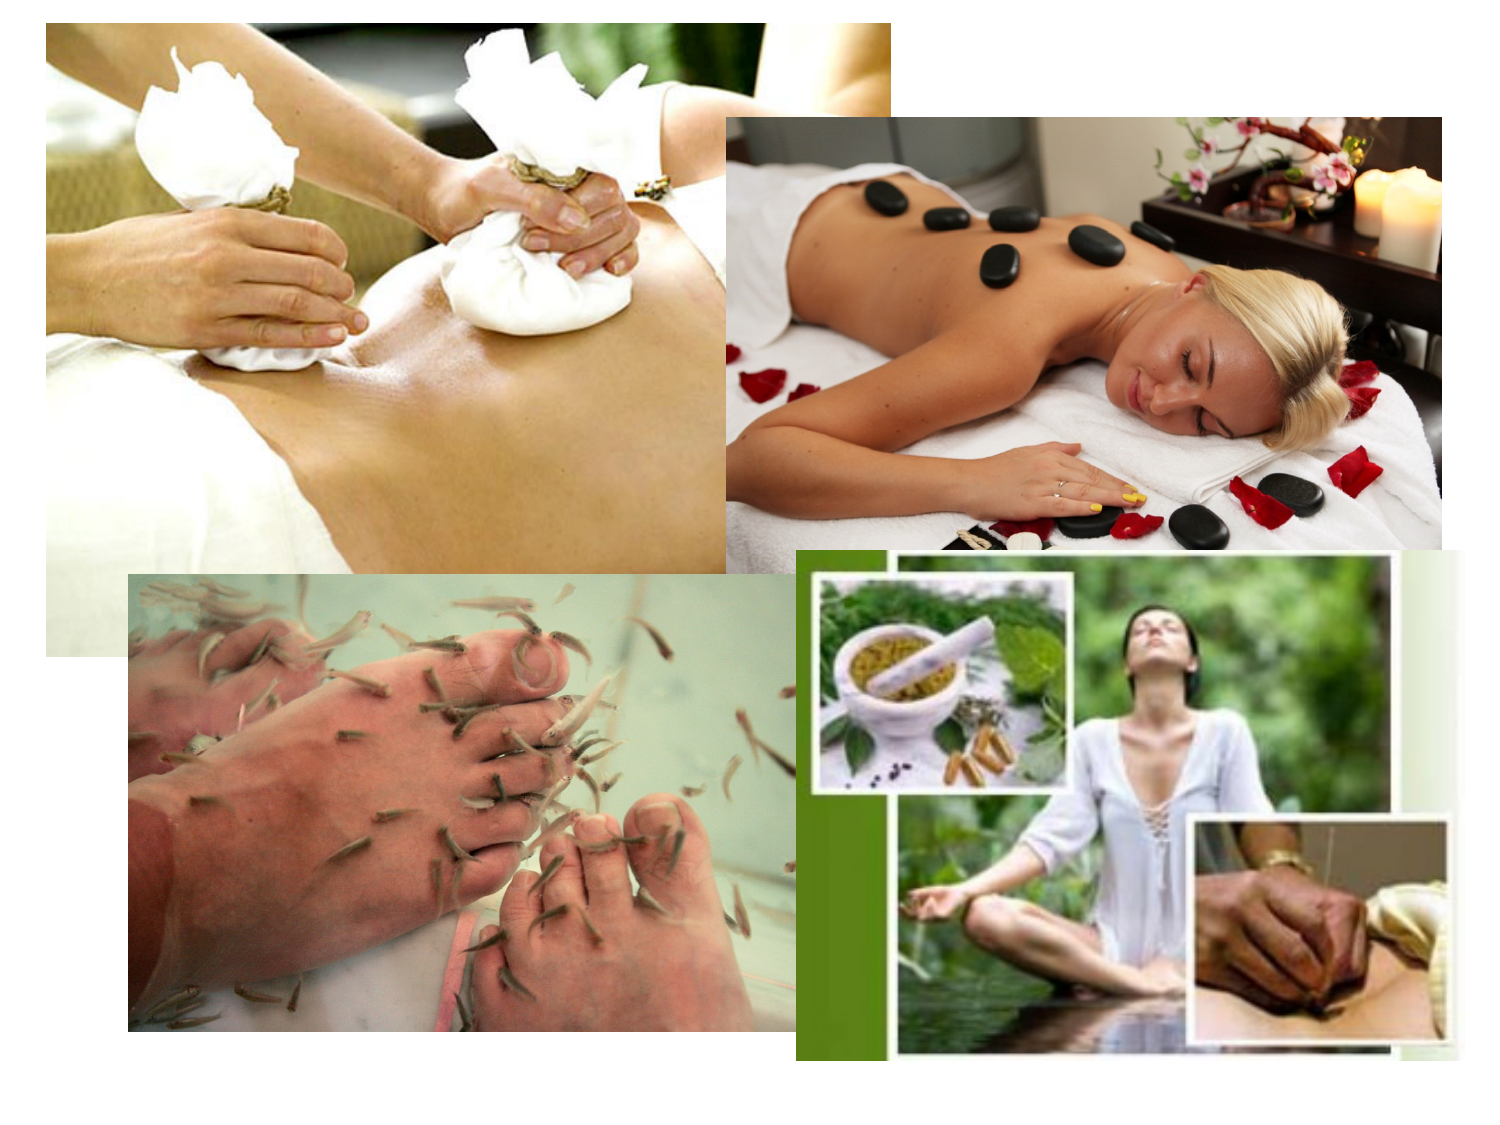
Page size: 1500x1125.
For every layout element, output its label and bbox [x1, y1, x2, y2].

picture [46, 23, 1466, 1062]
